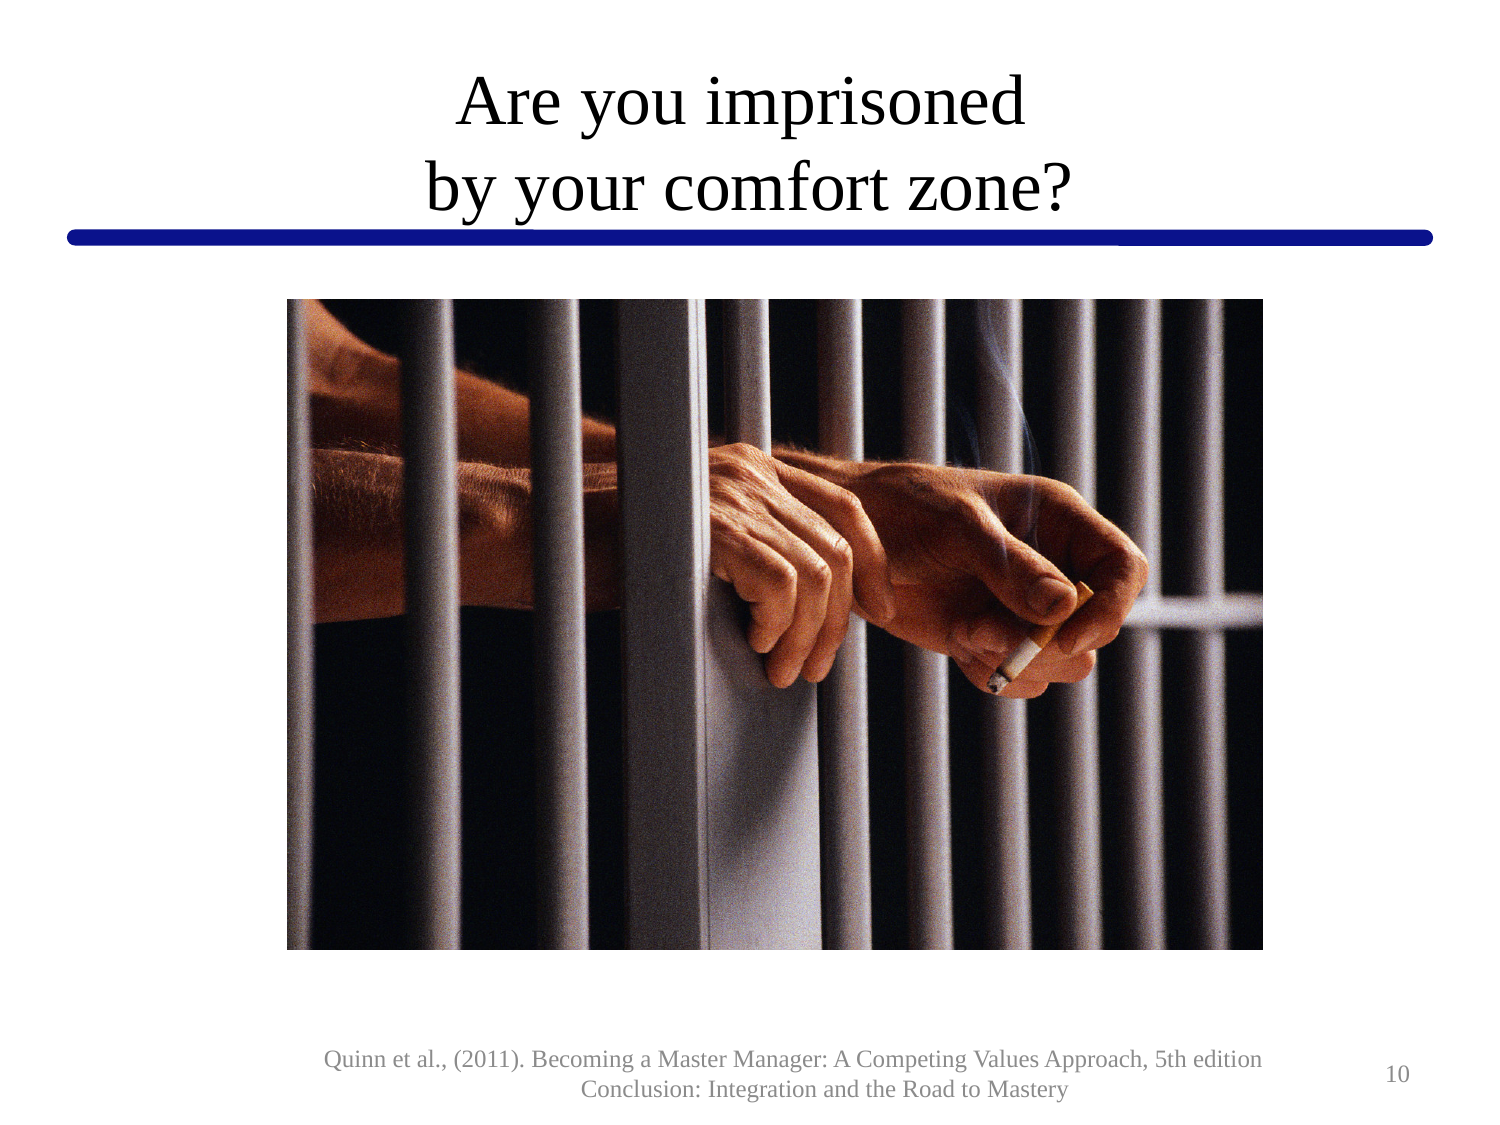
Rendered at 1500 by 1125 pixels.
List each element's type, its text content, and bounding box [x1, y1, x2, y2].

slide_number 10 [1074, 1042, 1425, 1103]
picture [287, 299, 1263, 950]
footer Quinn et al., (2011). Becoming a Master Manager: A Competing Values Approach, 5th edition Conclusion: Integration and the Road to Mastery [300, 1042, 1074, 1103]
title Are you imprisoned by your comfort zone? [75, 45, 1425, 233]
